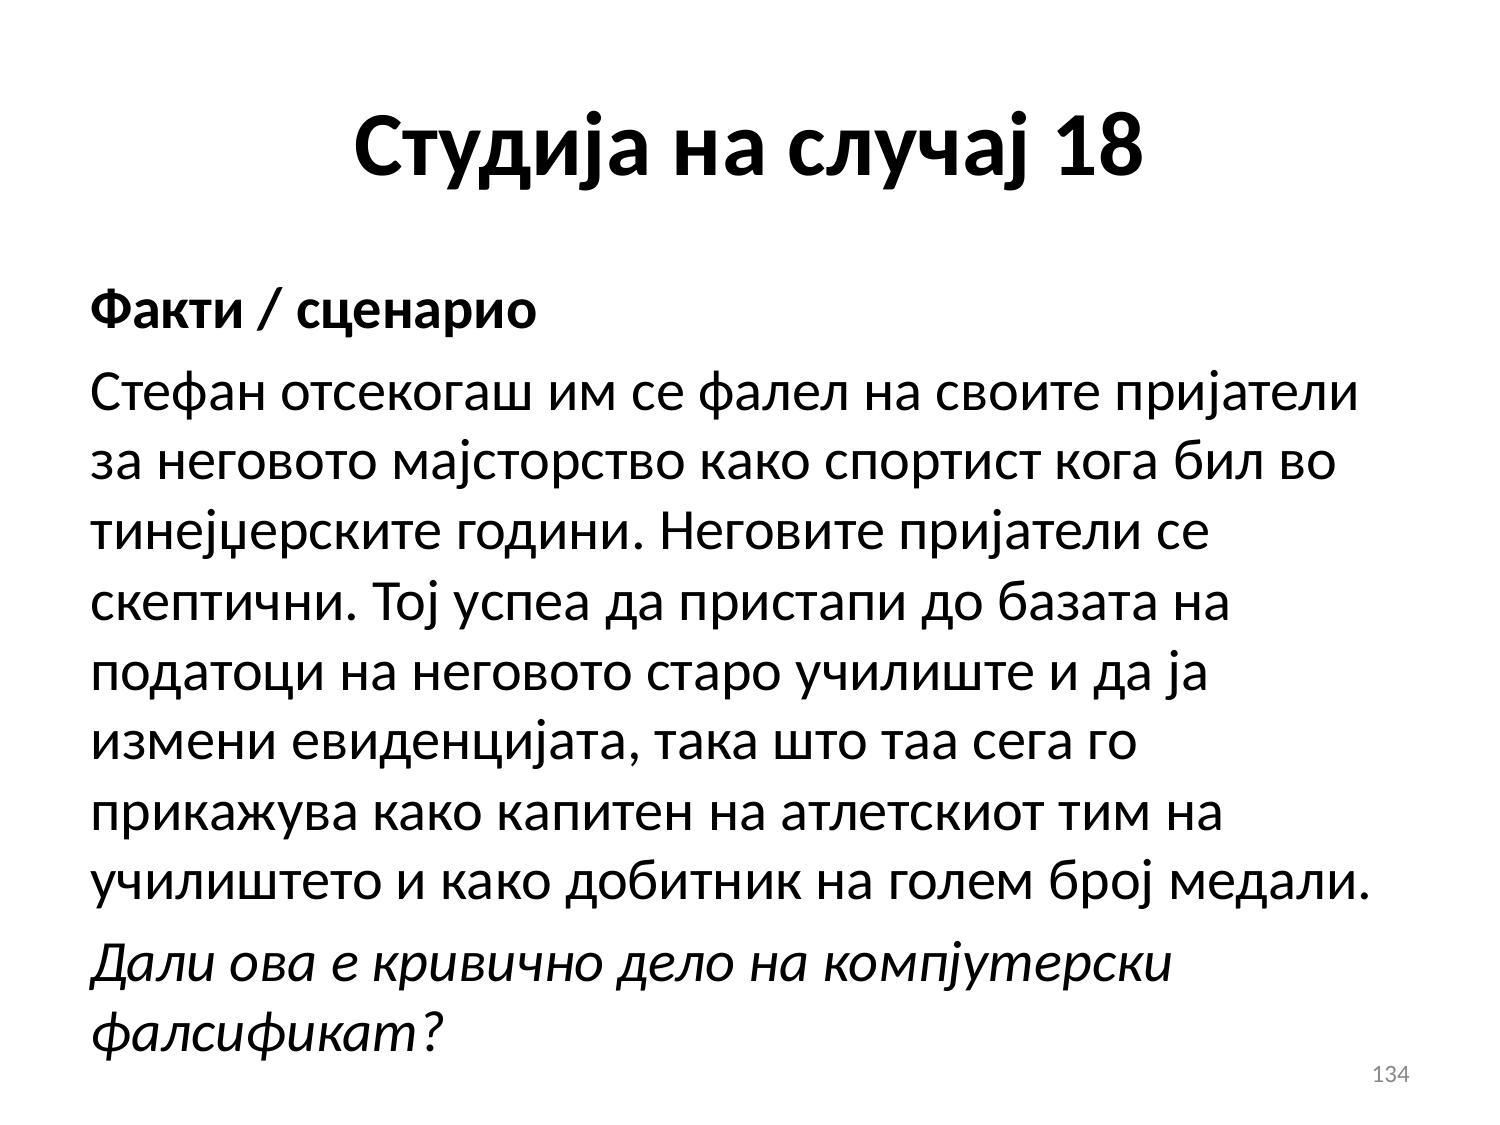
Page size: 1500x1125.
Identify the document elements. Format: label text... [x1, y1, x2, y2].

title Студија на случај 18 [75, 45, 1425, 233]
list Факти / сценарио Стефан отсекогаш им се фалел на своите пријатели за неговото мајсторство како спортист кога бил во тинејџерските години. Неговите пријатели се скептични. Тој успеа да пристапи до базата на податоци на неговото старо училиште и да ја измени евиденцијата, така што таа сега го прикажува како капитен на атлетскиот тим на училиштето и како добитник на голем број медали. Дали ова е кривично дело на компјутерски фалсификат? [75, 262, 1425, 1005]
slide_number 134 [1074, 1042, 1425, 1103]
